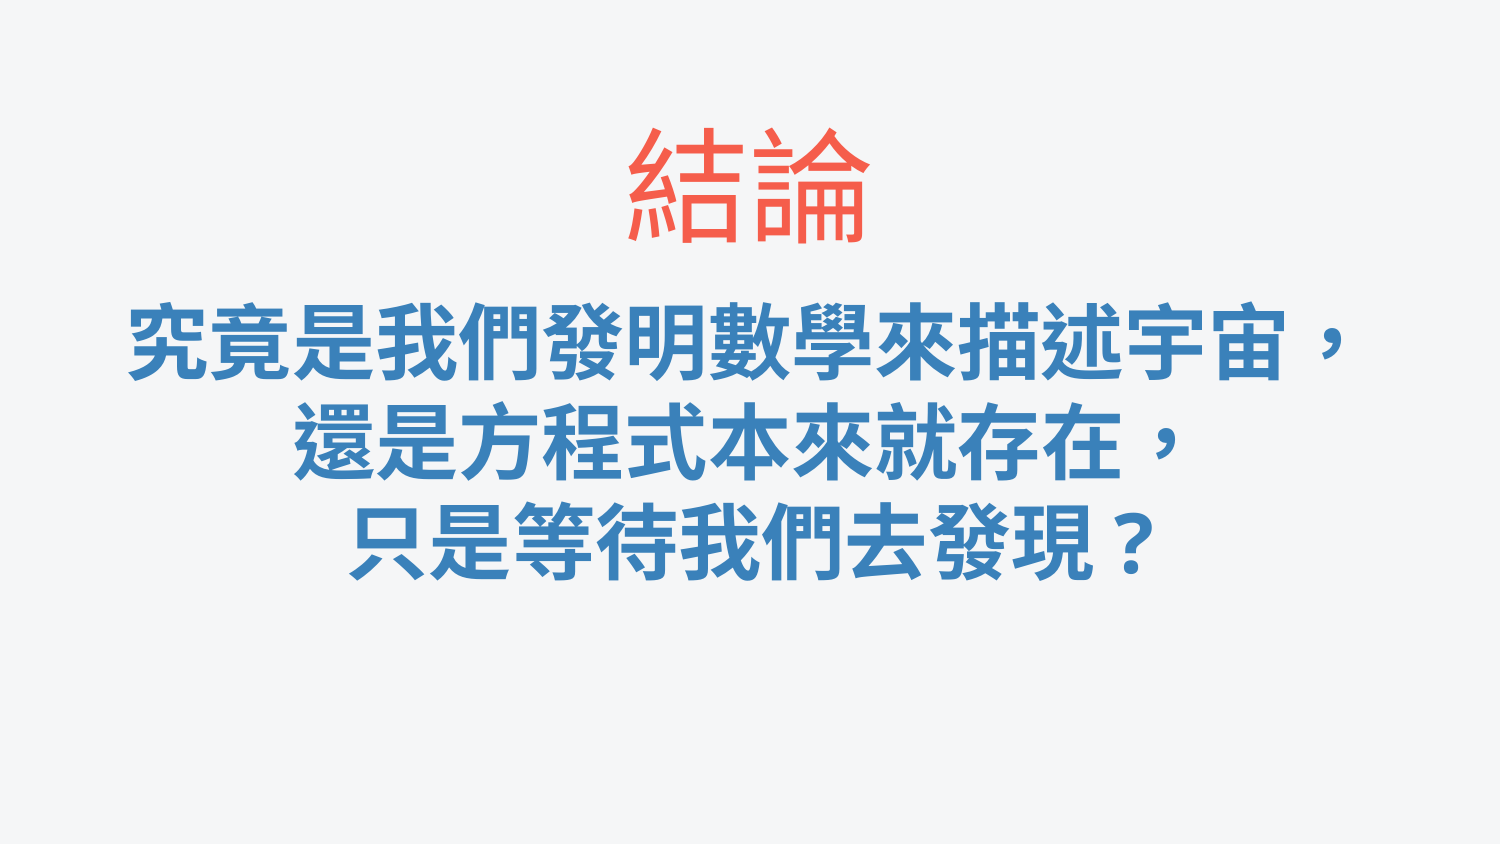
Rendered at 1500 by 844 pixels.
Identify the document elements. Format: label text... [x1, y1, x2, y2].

title 究竟是我們發明數學來描述宇宙， 還是方程式本來就存在， 只是等待我們去發現? [51, 251, 1449, 630]
text_box 結論 [515, 93, 985, 194]
